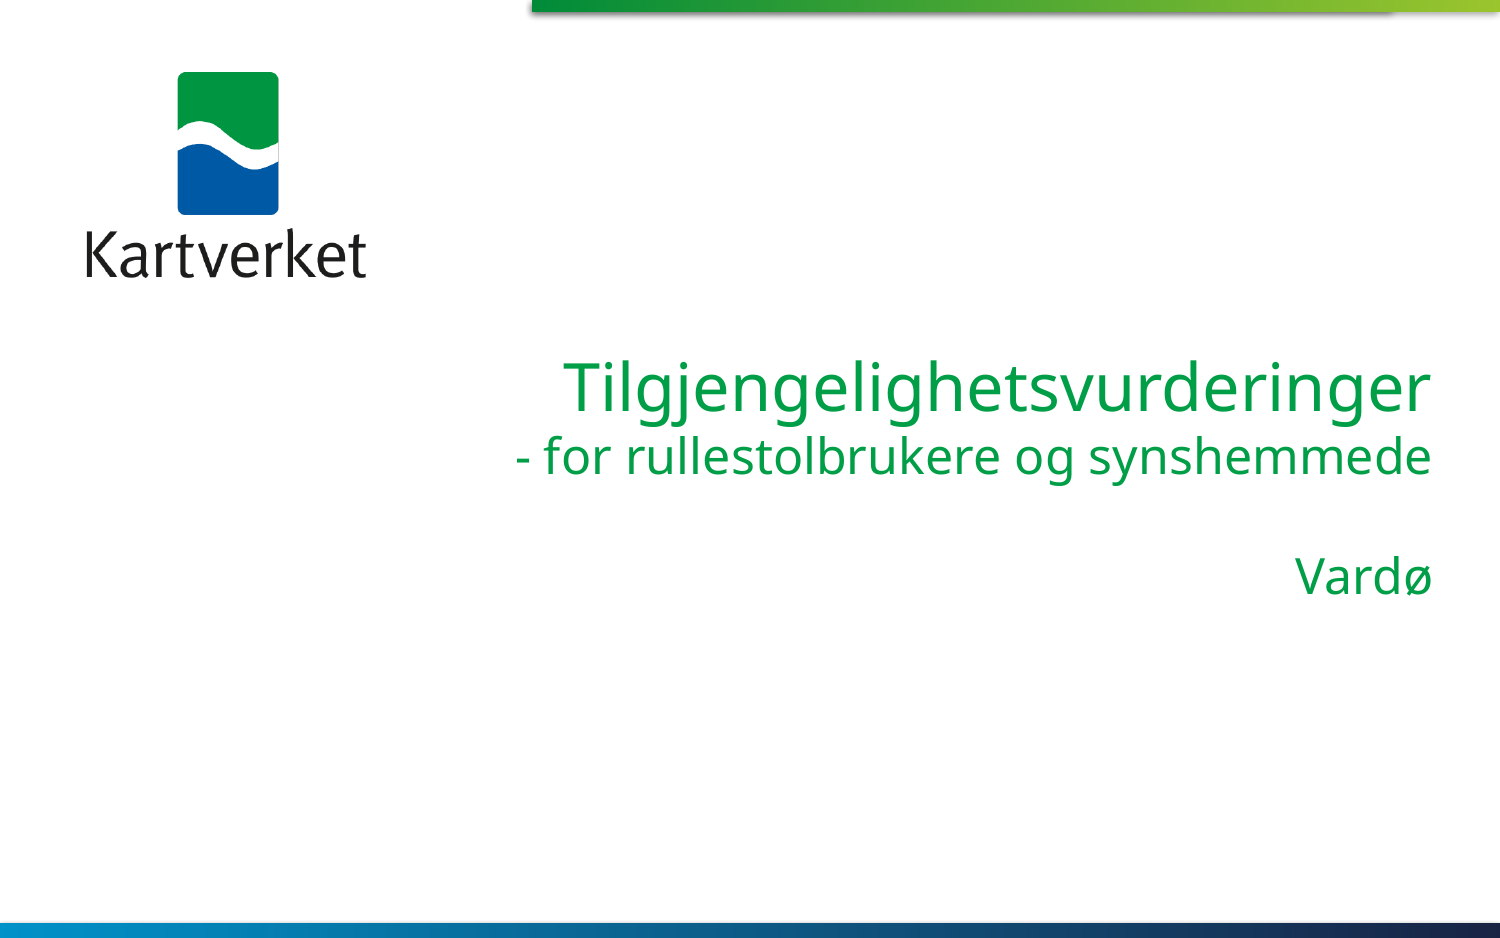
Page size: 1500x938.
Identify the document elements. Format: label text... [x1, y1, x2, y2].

text_box Tilgjengelighetsvurderinger - for rullestolbrukere og synshemmede Vardø [66, 337, 1449, 613]
